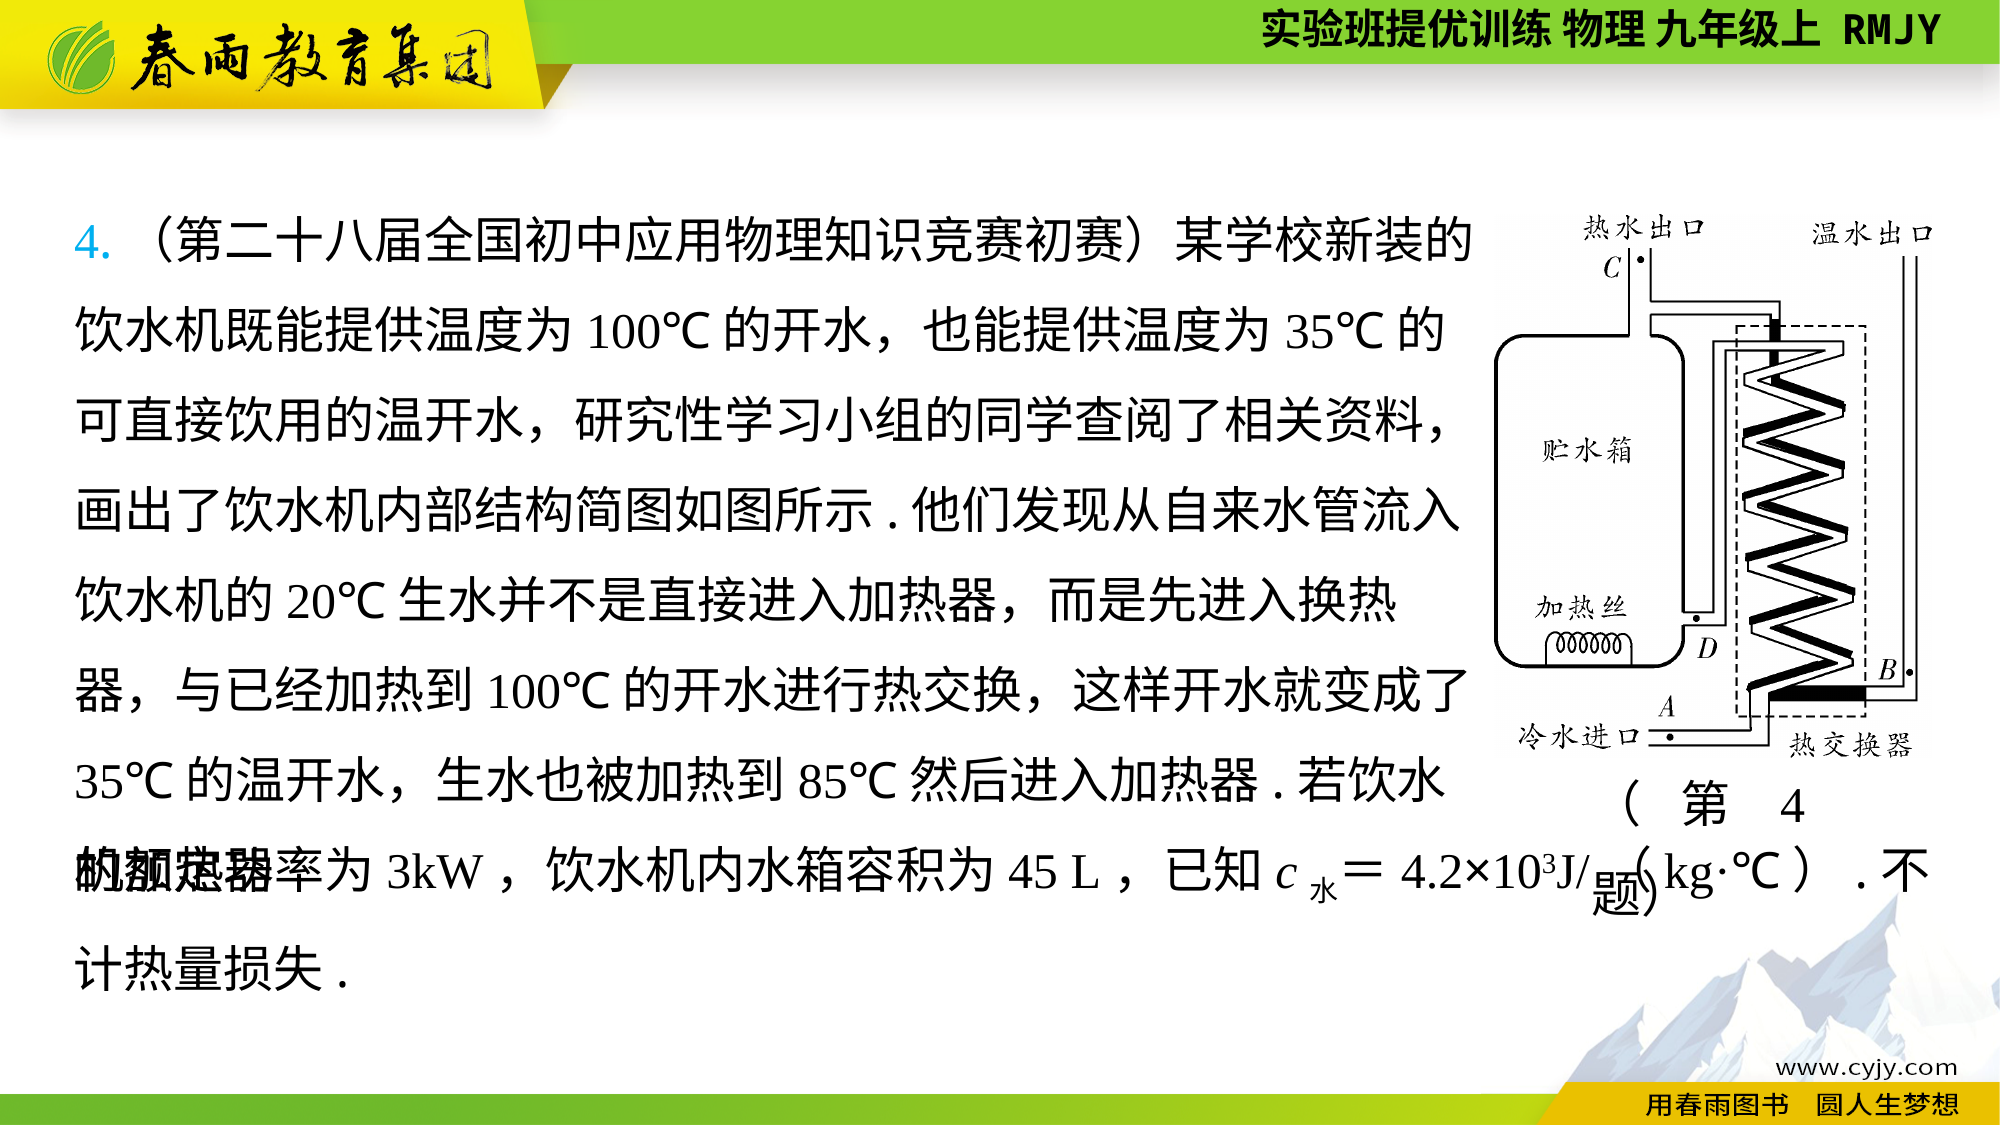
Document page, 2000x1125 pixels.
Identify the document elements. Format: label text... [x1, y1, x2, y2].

text_box 的额定功率为3kW，饮水机内水箱容积为45 L，已知c水＝4.2×103J/（kg·℃）.不计热量损失. [59, 797, 1945, 1005]
picture [0, 0, 2000, 1125]
text_box （第4题） [1577, 767, 1832, 797]
list 4.（第二十八届全国初中应用物理知识竞赛初赛）某学校新装的饮水机既能提供温度为100℃的开水，也能提供温度为35℃的可直接饮用的温开水，研究性学习小组的同学查阅了相关资料，画出了饮水机内部结构简图如图所示.他们发现从自来水管流入饮水机的20℃生水并不是直接进入加热器，而是先进入换热器，与已经加热到100℃的开水进行热交换，这样开水就变成了35℃的温开水，生水也被加热到85℃然后进入加热器.若饮水机加热器 [59, 171, 1496, 797]
